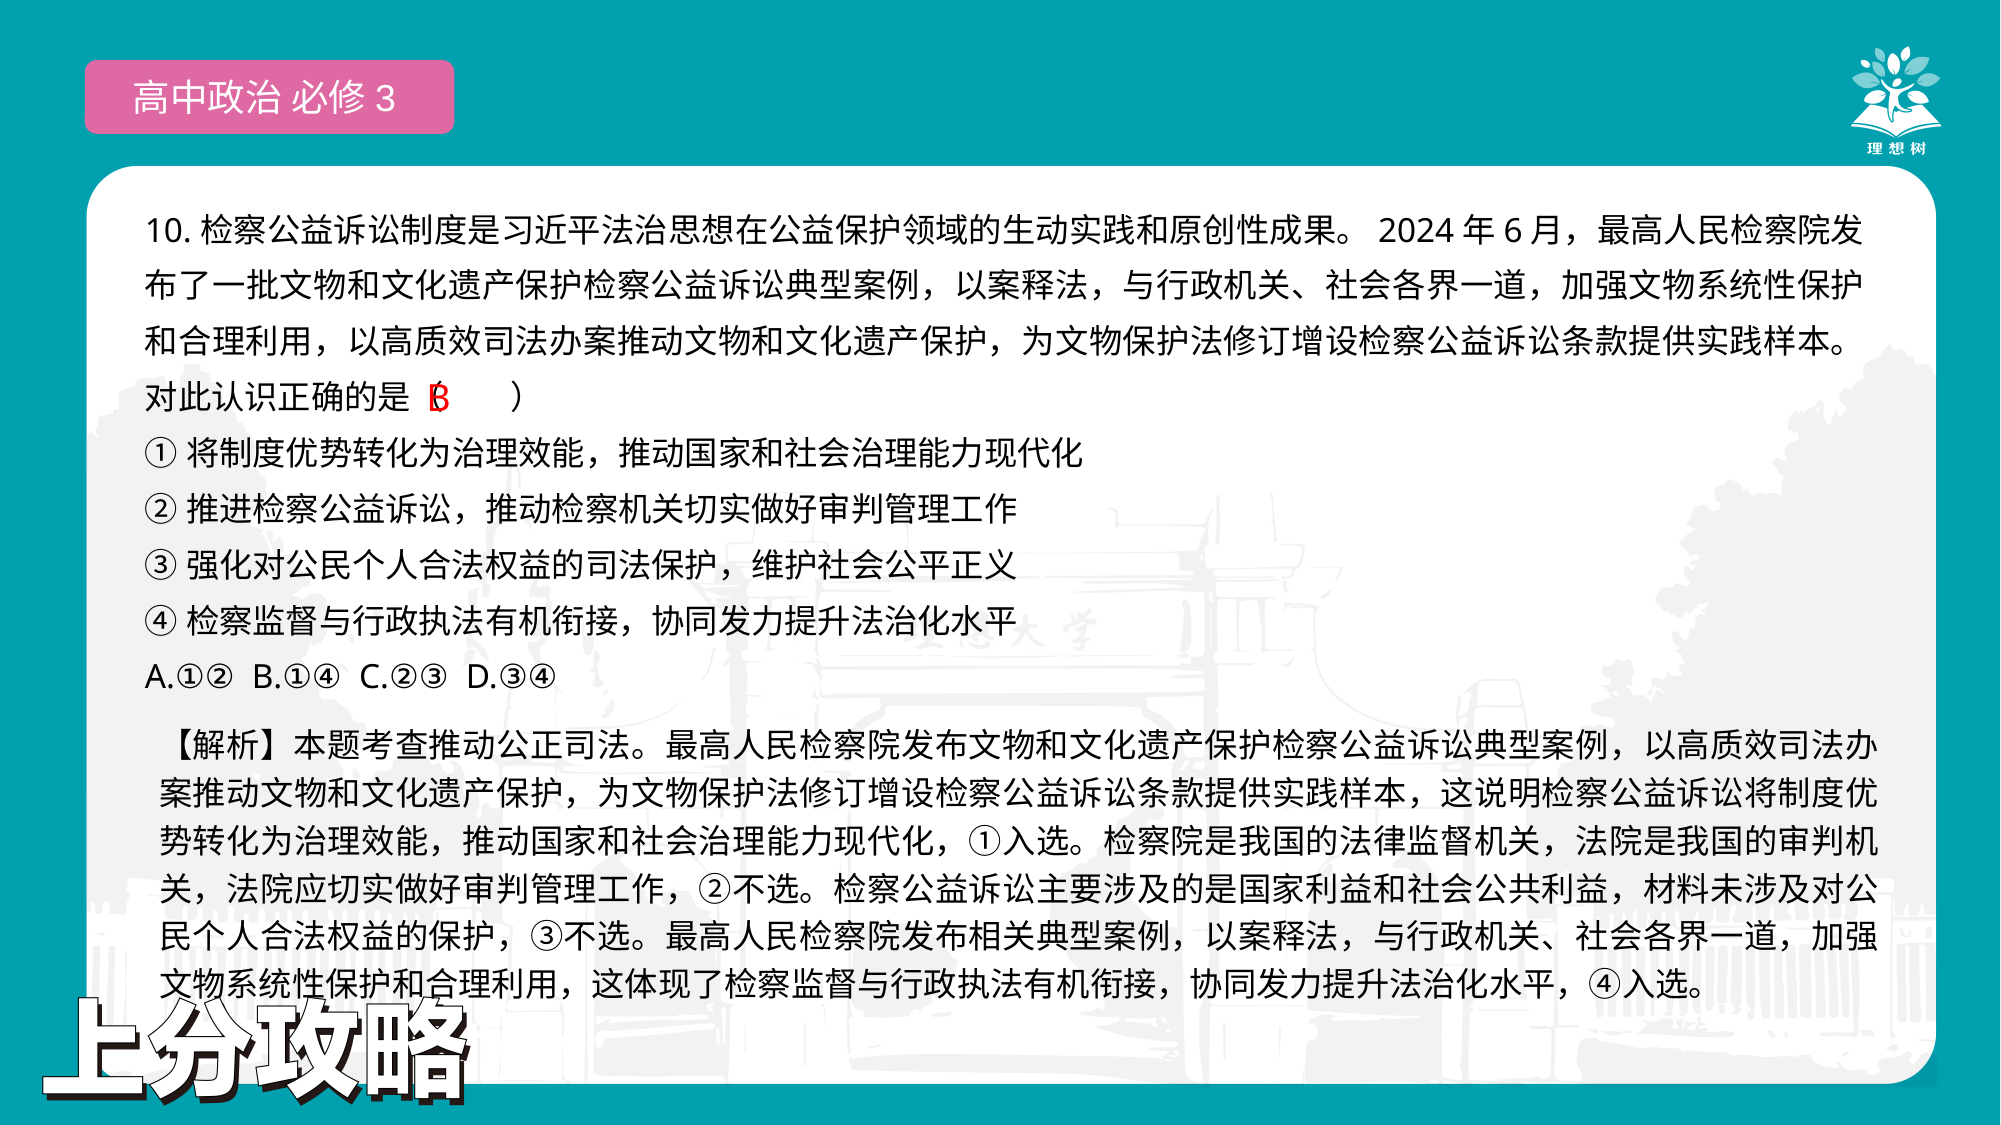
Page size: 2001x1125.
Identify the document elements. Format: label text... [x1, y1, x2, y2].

text_box 【解析】本题考查推动公正司法。最高人民检察院发布文物和文化遗产保护检察公益诉讼典型案例，以高质效司法办案推动文物和文化遗产保护，为文物保护法修订增设检察公益诉讼条款提供实践样本，这说明检察公益诉讼将制度优势转化为治理效能，推动国家和社会治理能力现代化，①入选。检察院是我国的法律监督机关，法院是我国的审判机关，法院应切实做好审判管理工作，②不选。检察公益诉讼主要涉及的是国家利益和社会公共利益，材料未涉及对公民个人合法权益的保护，③不选。最高人民检察院发布相关典型案例，以案释法，与行政机关、社会各界一道，加强文物系统性保护和合理利用，这体现了检察监督与行政执法有机衔接，协同发力提升法治化水平，④入选。 [144, 708, 1894, 1011]
picture [0, 0, 2001, 1125]
text_box 10.检察公益诉讼制度是习近平法治思想在公益保护领域的生动实践和原创性成果。2024年6月，最高人民检察院发布了一批文物和文化遗产保护检察公益诉讼典型案例，以案释法，与行政机关、社会各界一道，加强文物系统性保护和合理利用，以高质效司法办案推动文物和文化遗产保护，为文物保护法修订增设检察公益诉讼条款提供实践样本。对此认识正确的是（ ） ①将制度优势转化为治理效能，推动国家和社会治理能力现代化 ②推进检察公益诉讼，推动检察机关切实做好审判管理工作 ③强化对公民个人合法权益的司法保护，维护社会公平正义 ④检察监督与行政执法有机衔接，协同发力提升法治化水平 A.①② B.①④ C.②③ D.③④ [130, 185, 1879, 703]
text_box 高中政治 必修3 [83, 58, 456, 135]
text_box B [401, 344, 519, 427]
